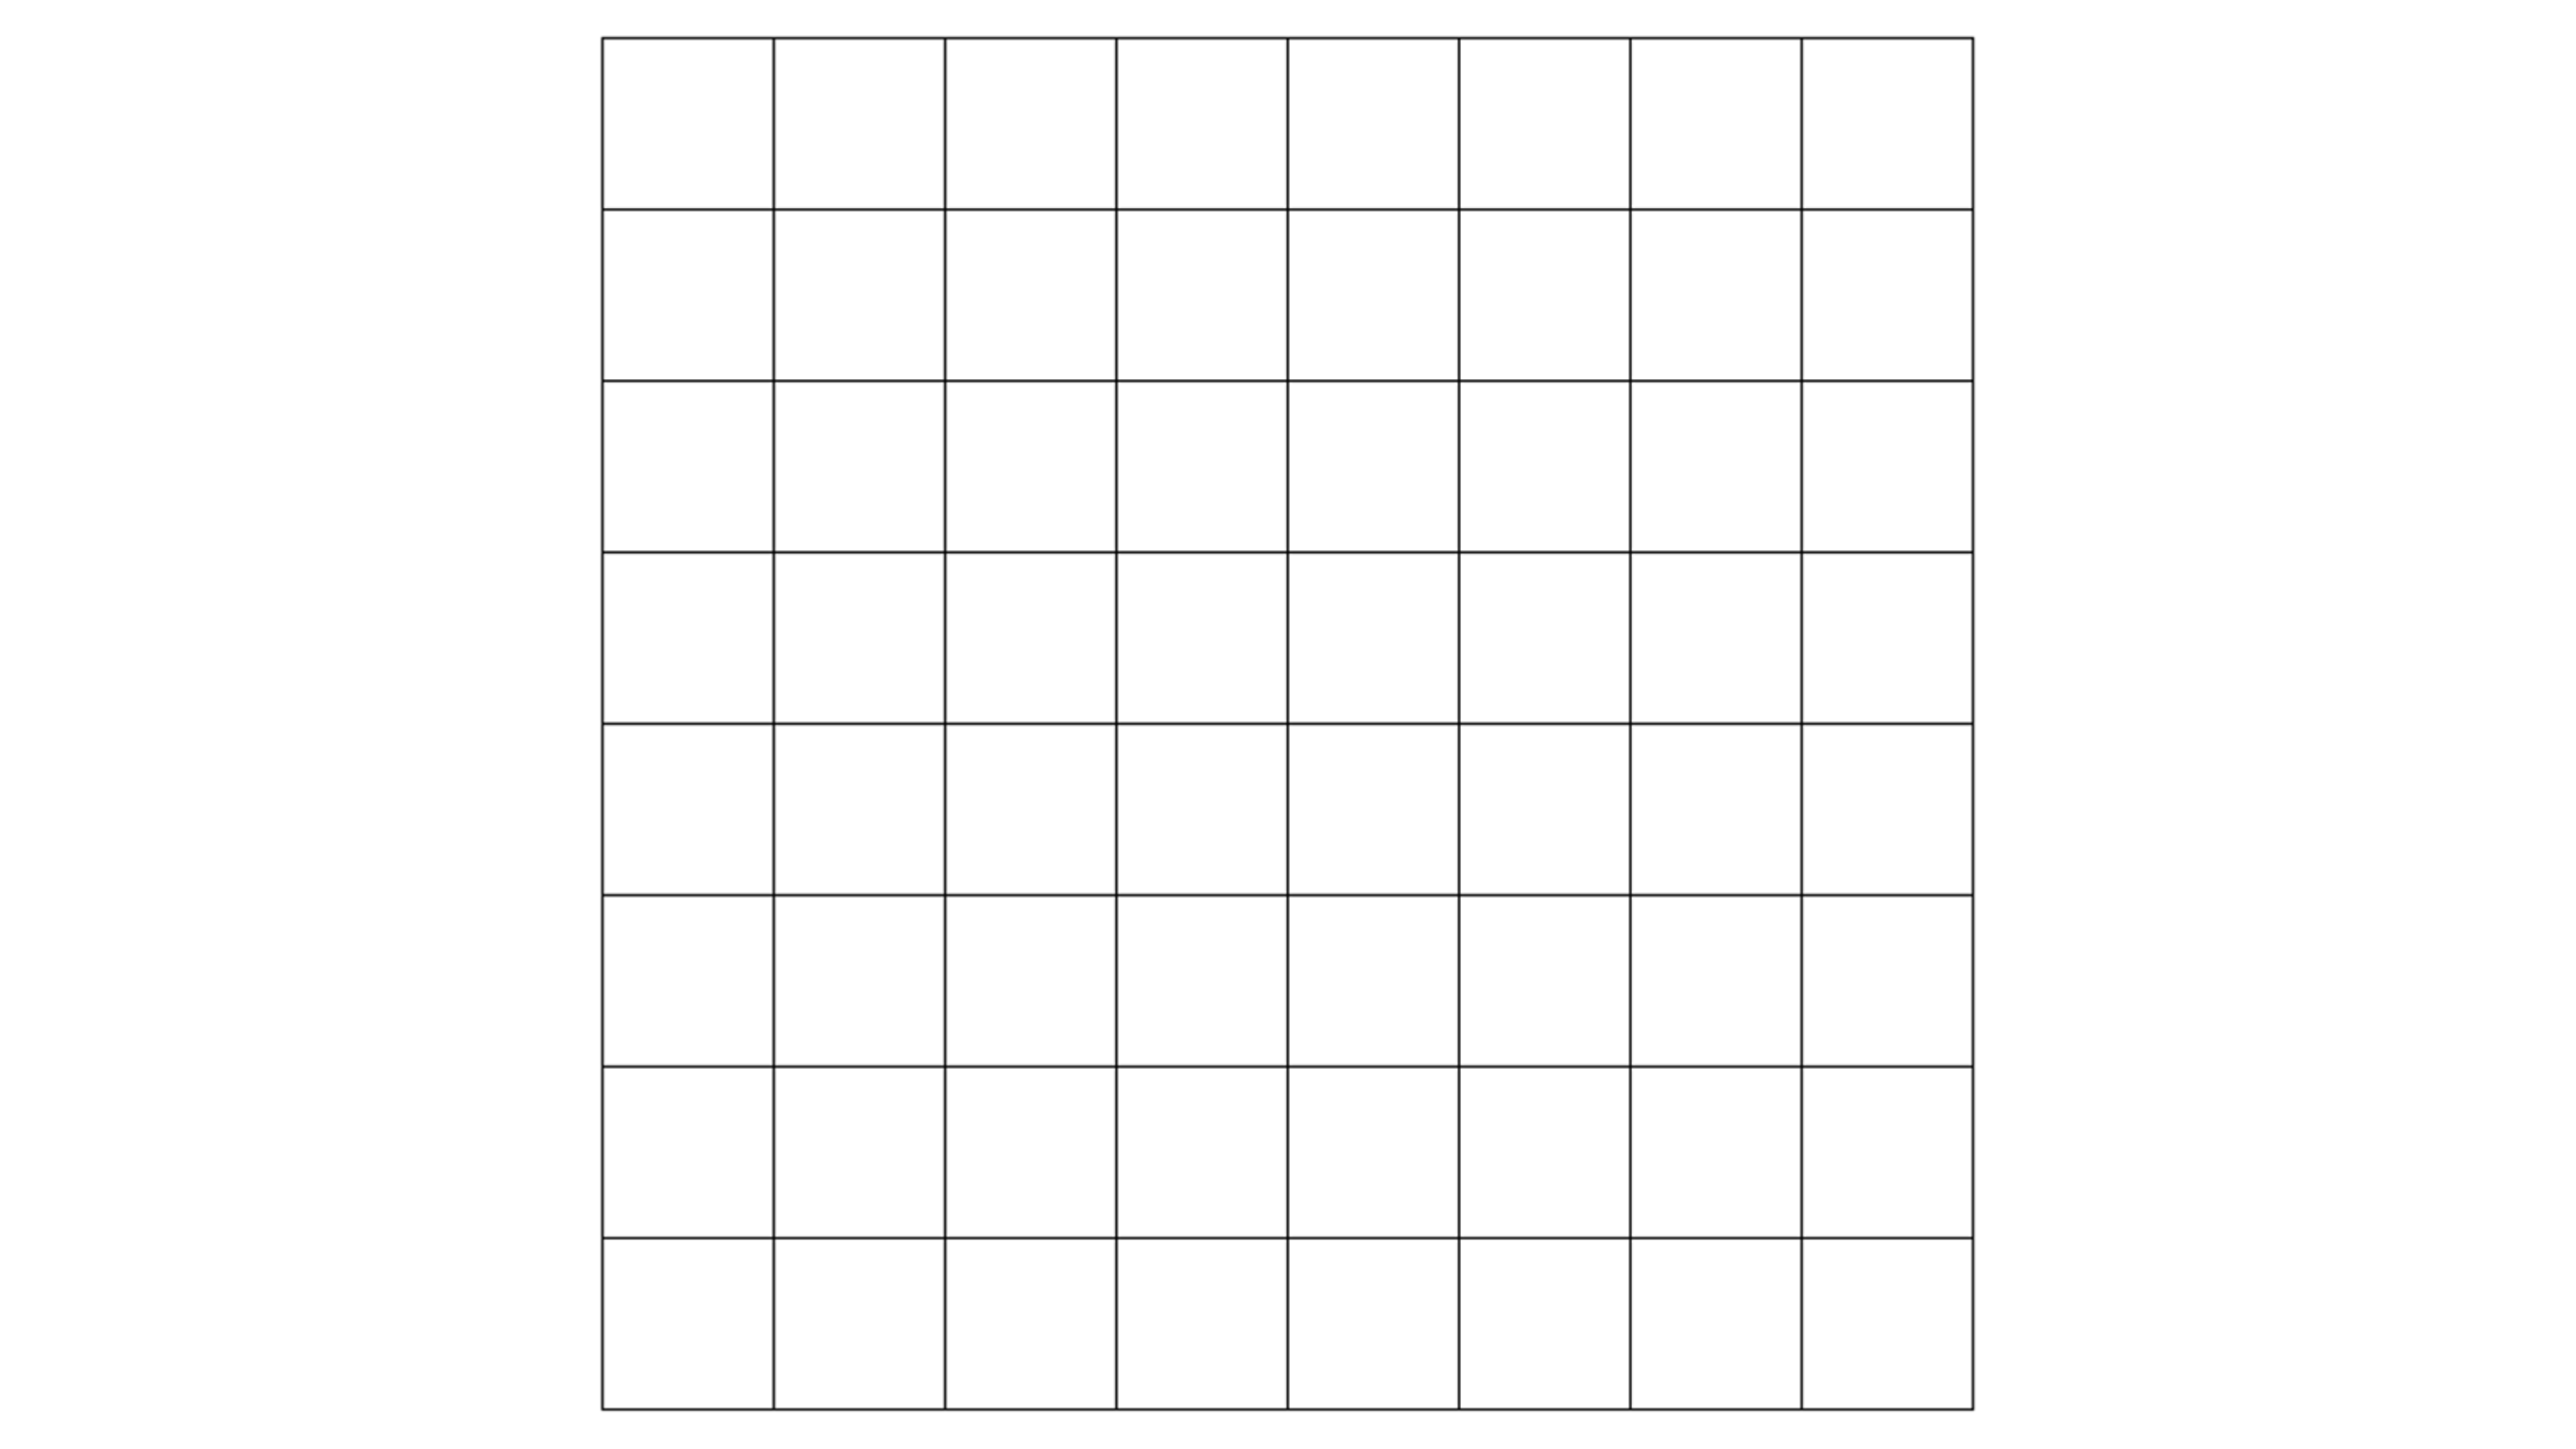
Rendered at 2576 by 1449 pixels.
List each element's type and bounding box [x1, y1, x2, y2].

picture [587, 26, 1998, 1428]
